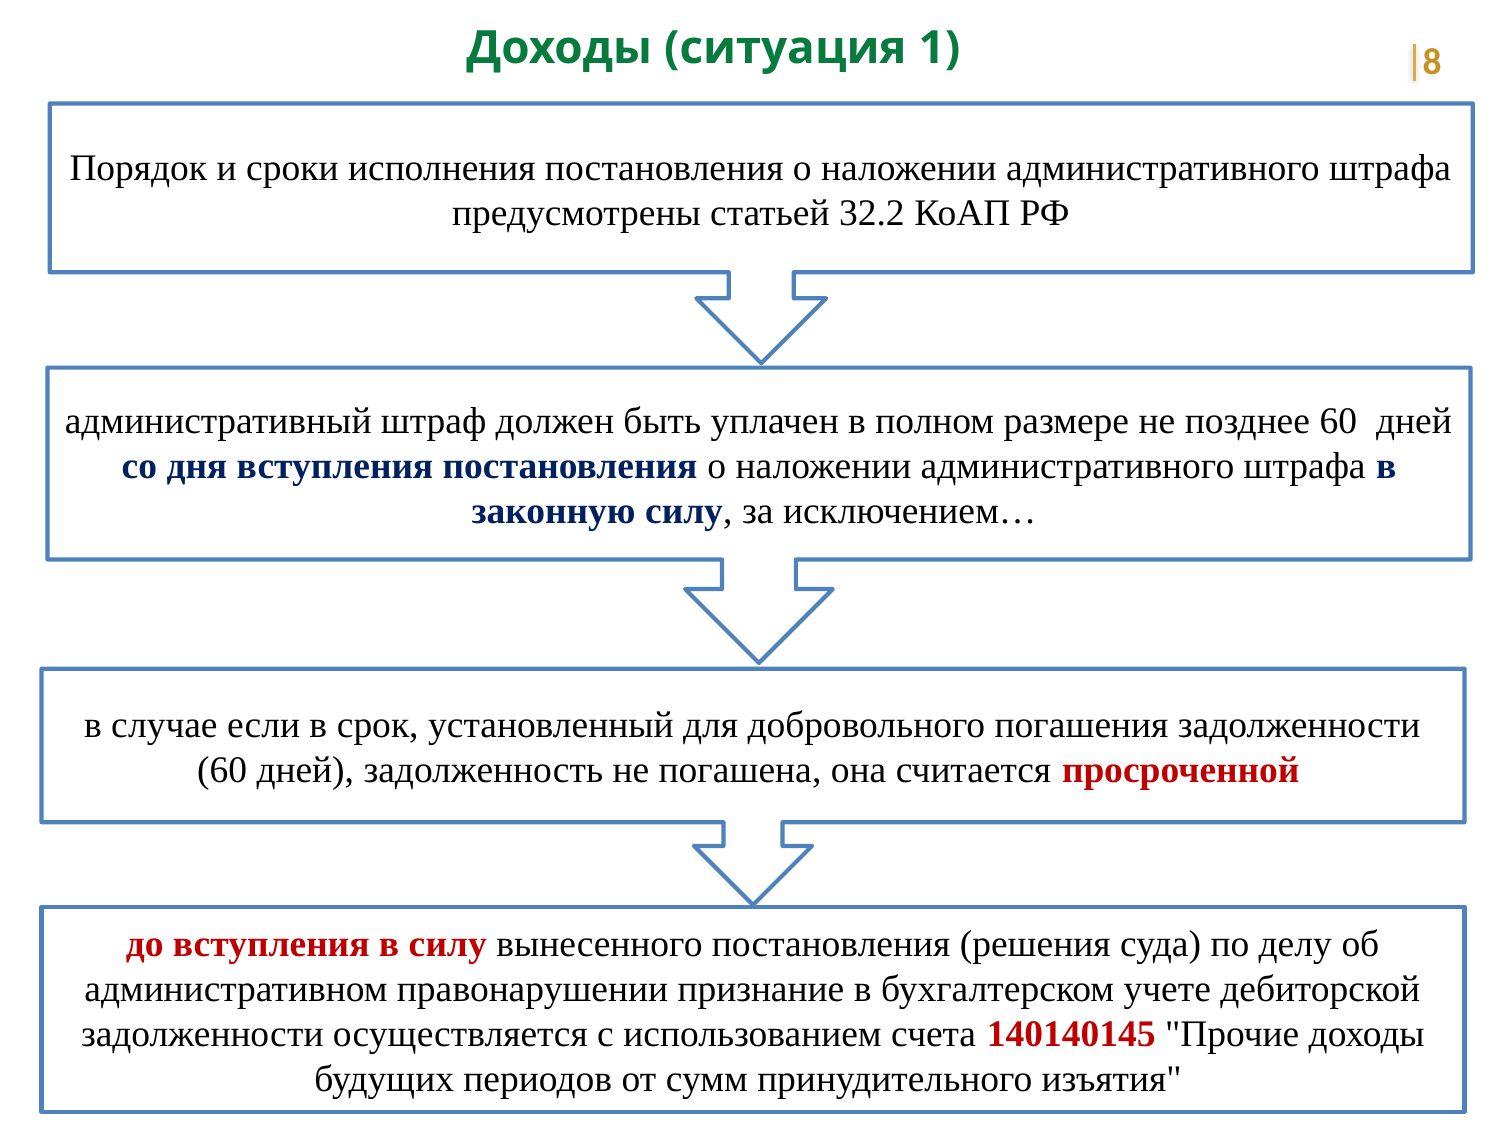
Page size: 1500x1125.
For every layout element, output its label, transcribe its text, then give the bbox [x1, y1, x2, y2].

text_box административный штраф должен быть уплачен в полном размере не позднее 60 дней со дня вступления постановления о наложении административного штрафа в законную силу, за исключением… [45, 365, 1473, 666]
text_box в случае если в срок, установленный для добровольного погашения задолженности (60 дней), задолженность не погашена, она считается просроченной [39, 666, 1467, 905]
text_box Доходы (ситуация 1) [73, 10, 1345, 81]
text_box до вступления в силу вынесенного постановления (решения суда) по делу об административном правонарушении признание в бухгалтерском учете дебиторской задолженности осуществляется с использованием счета 140140145 "Прочие доходы будущих периодов от сумм принудительного изъятия" [39, 905, 1467, 1114]
slide_number 8 [1407, 29, 1500, 90]
text_box Порядок и сроки исполнения постановления о наложении административного штрафа предусмотрены статьей 32.2 КоАП РФ [47, 101, 1475, 365]
